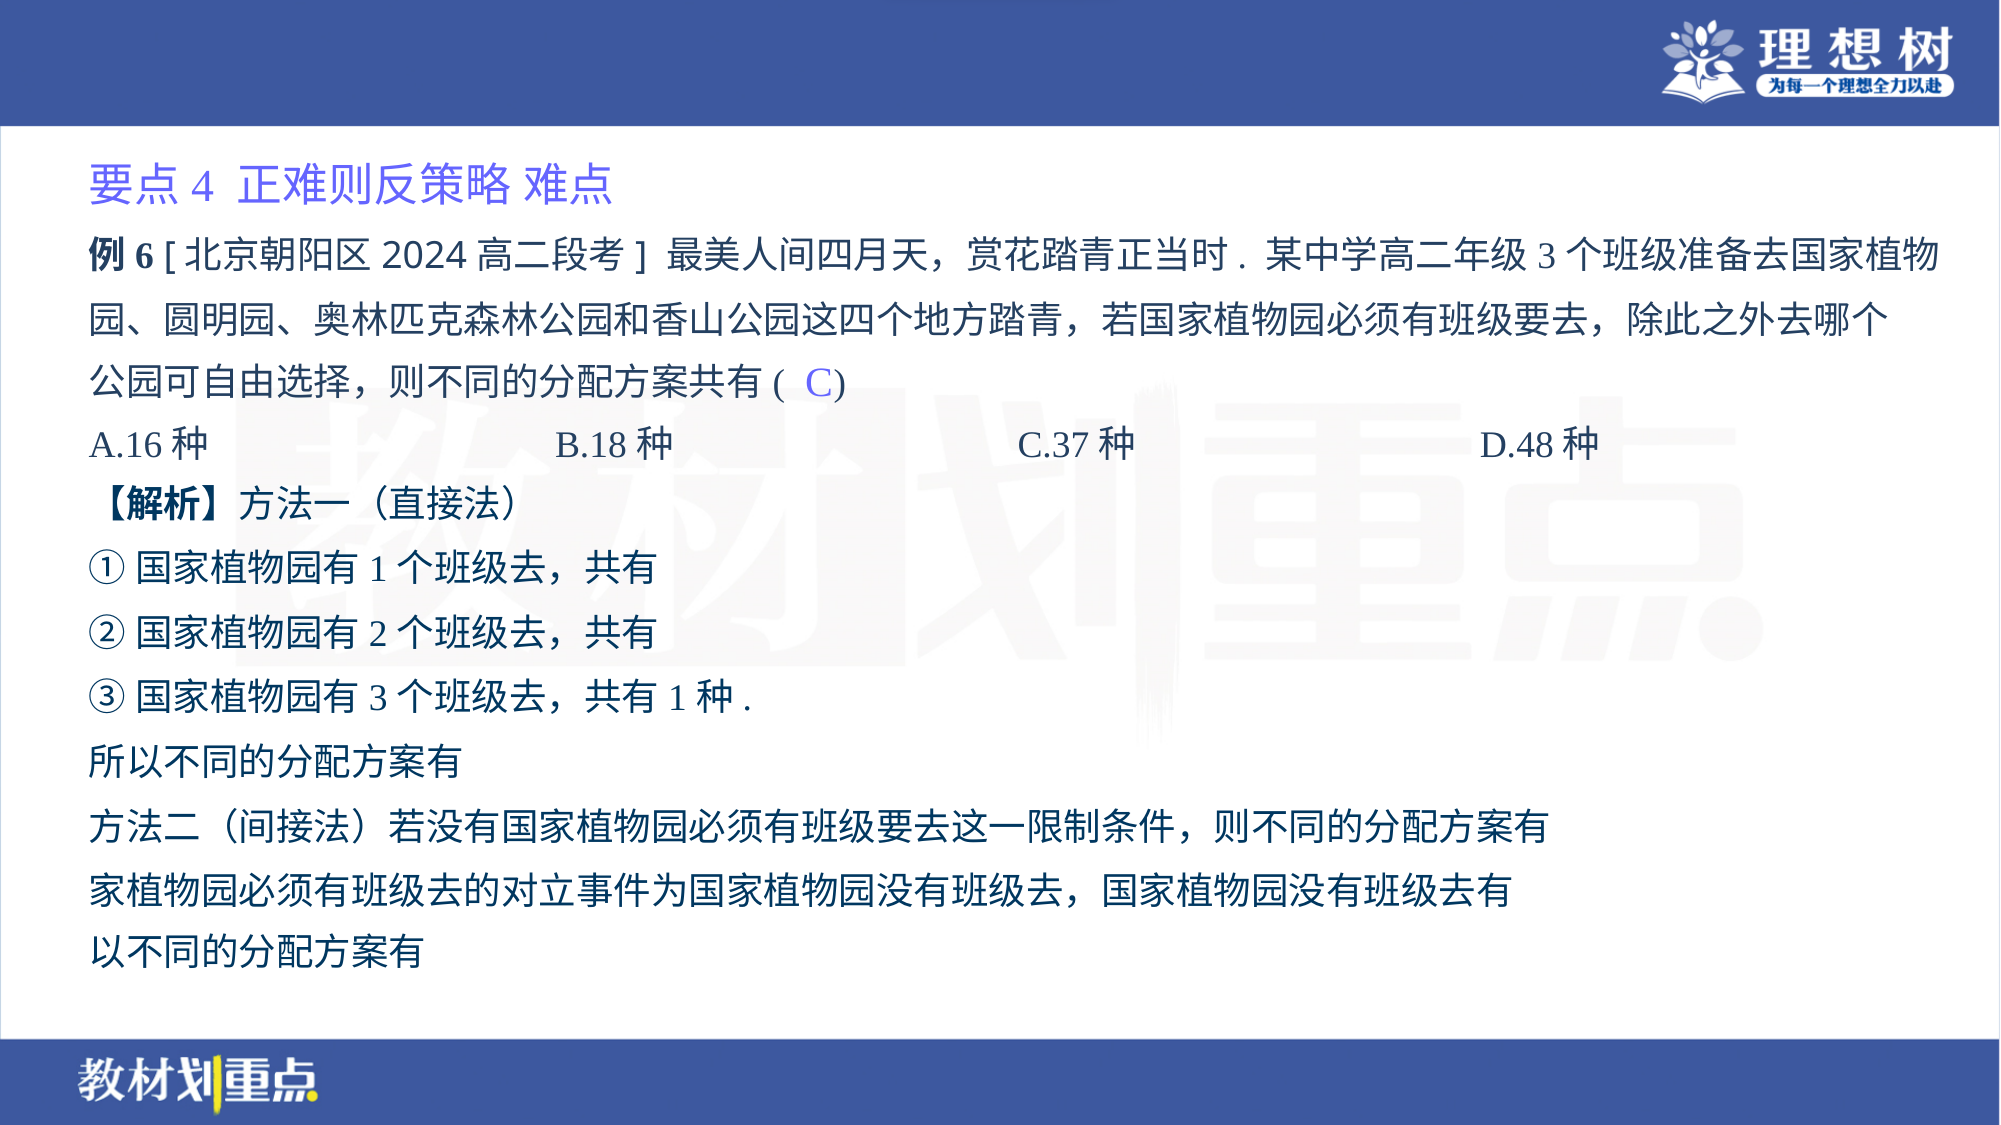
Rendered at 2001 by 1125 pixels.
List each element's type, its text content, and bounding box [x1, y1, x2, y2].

text_box 例6 [北京朝阳区2024高二段考] 最美人间四月天，赏花踏青正当时. 某中学高二年级3个班级准备去国家植物 园、圆明园、奥林匹克森林公园和香山公园这四个地方踏青，若国家植物园必须有班级要去，除此之外去哪个 公园可自由选择，则不同的分配方案共有( ) [88, 211, 1911, 397]
text_box C [790, 352, 849, 402]
text_box A.16种 B.18种 C.37种 D.48种 [88, 402, 1911, 459]
picture [0, 0, 2000, 1125]
text_box 要点4 正难则反策略 难点 [88, 135, 1911, 205]
